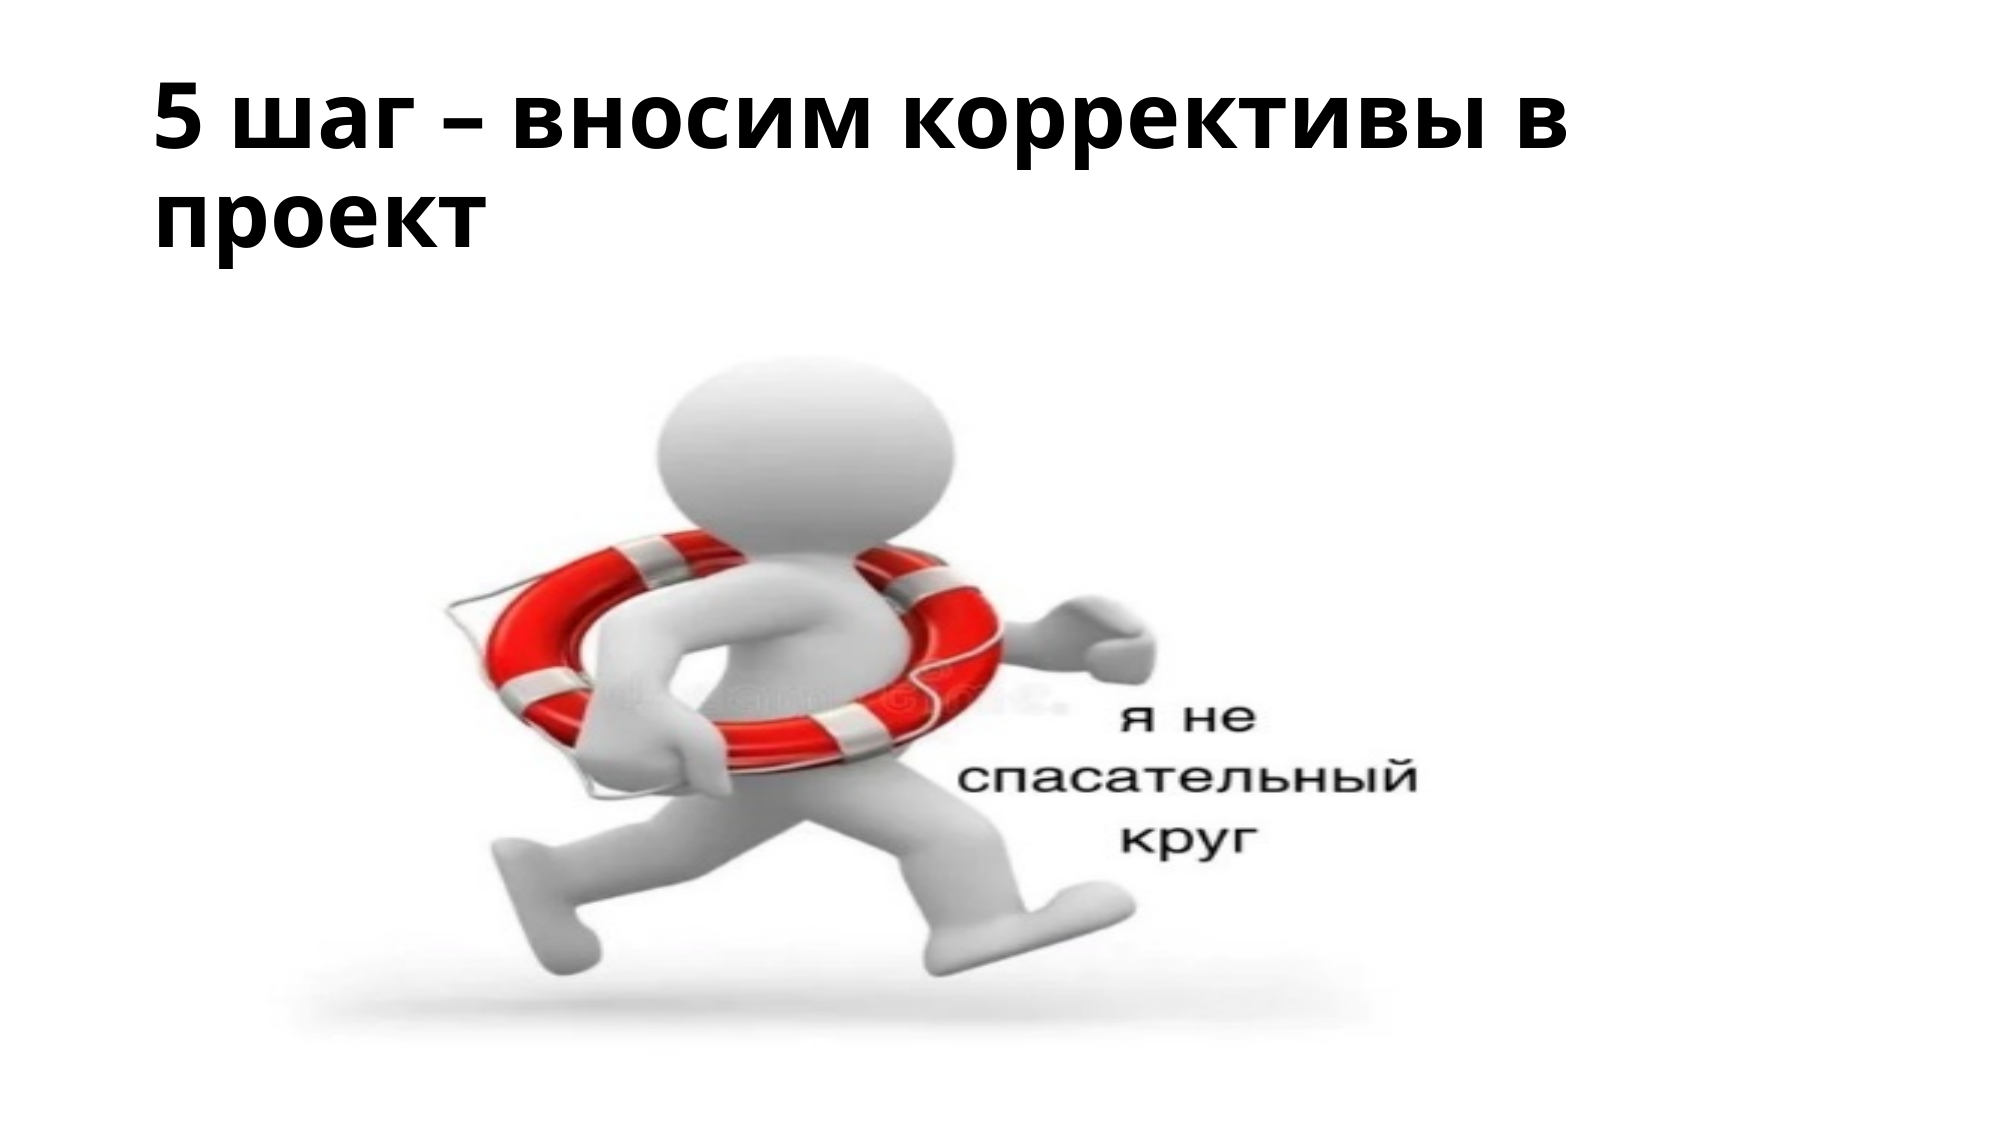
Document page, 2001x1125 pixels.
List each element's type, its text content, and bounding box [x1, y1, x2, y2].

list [237, 293, 1438, 1078]
title 5 шаг – вносим коррективы в проект [137, 59, 1863, 278]
